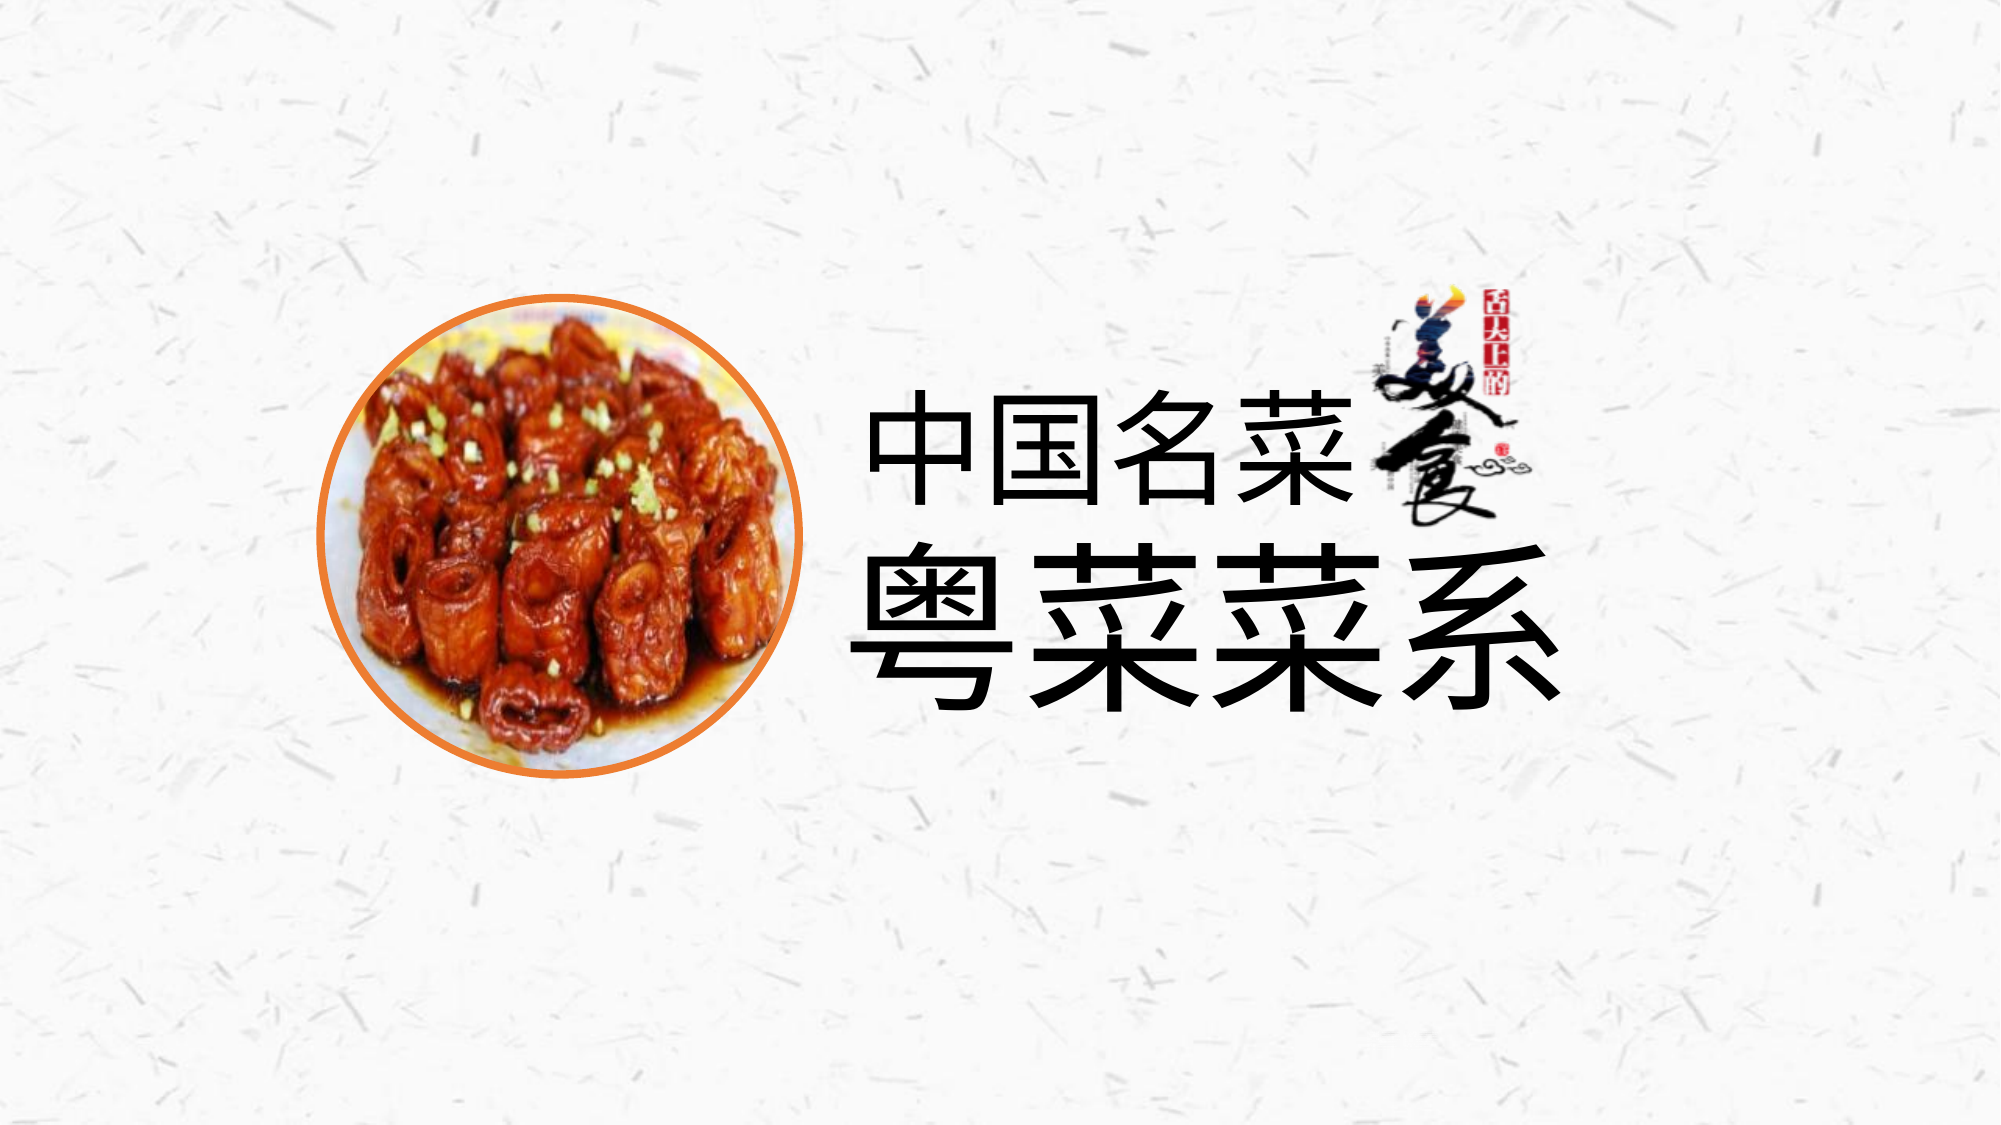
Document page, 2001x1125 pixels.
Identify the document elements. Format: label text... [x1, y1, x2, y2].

text_box 中国名菜 [815, 362, 1335, 528]
picture [0, 0, 2001, 1125]
text_box 粤菜菜系 [825, 506, 1627, 742]
